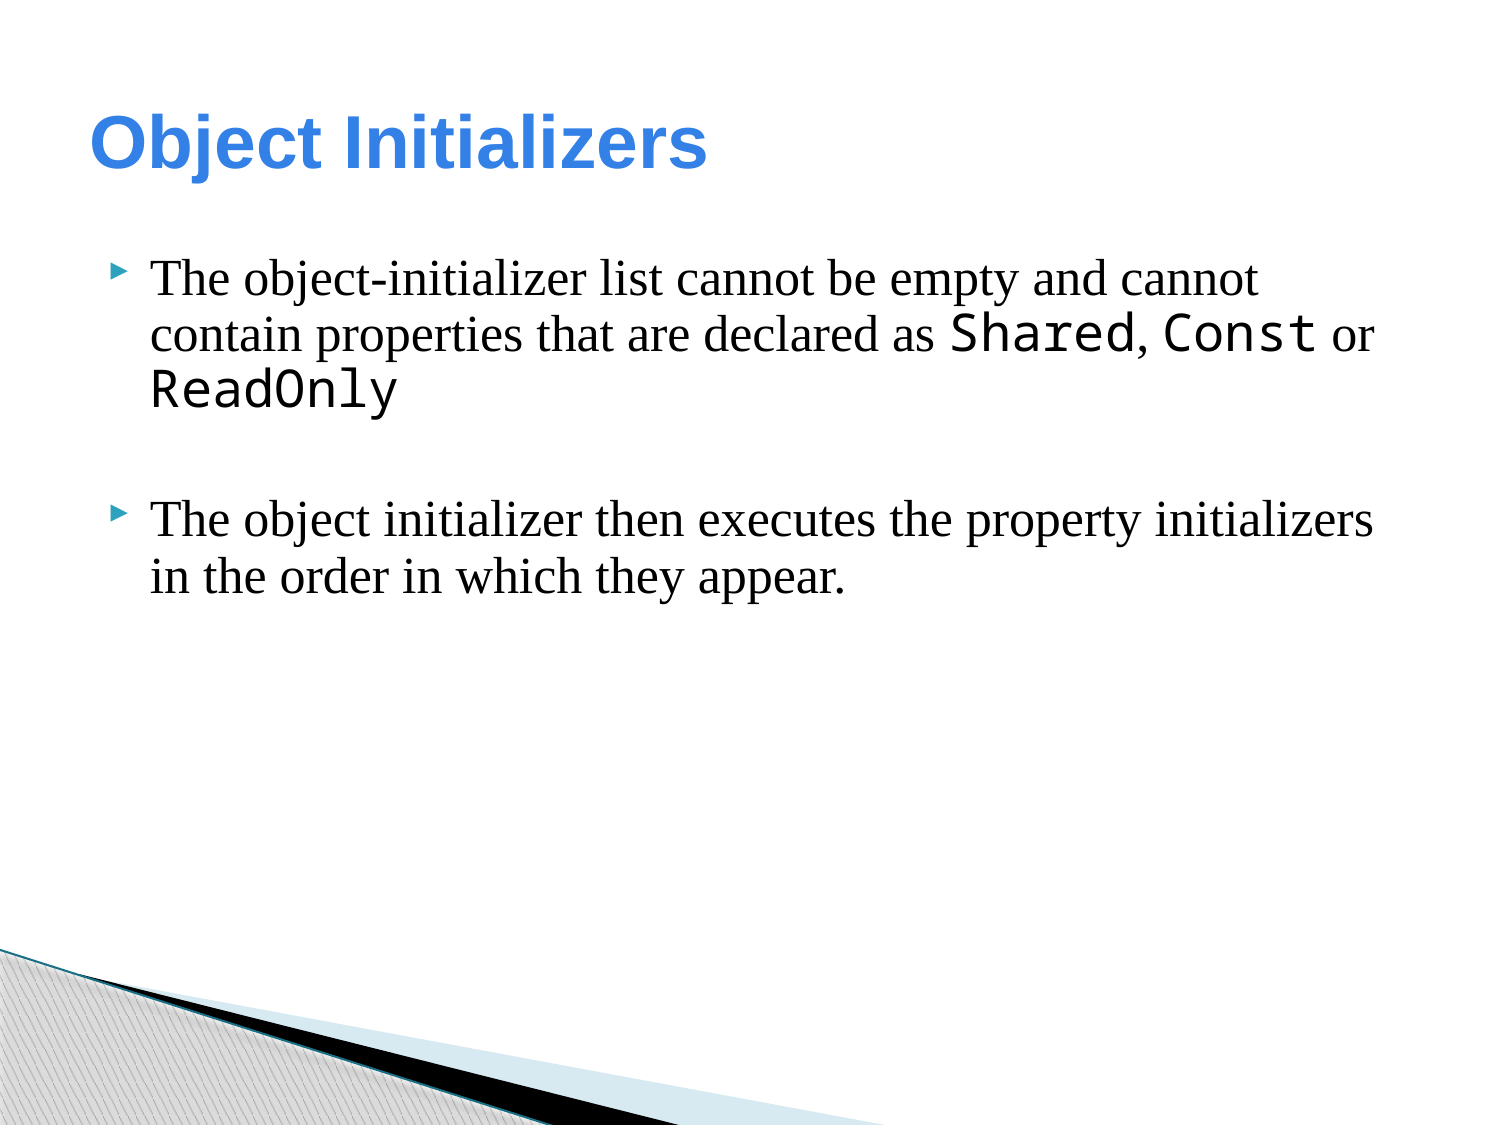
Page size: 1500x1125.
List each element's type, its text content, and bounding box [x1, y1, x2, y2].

title Object Initializers [75, 45, 1425, 233]
list The object-initializer list cannot be empty and cannot contain properties that are declared as Shared, Const or ReadOnly The object initializer then executes the property initializers in the order in which they appear. [75, 243, 1425, 986]
